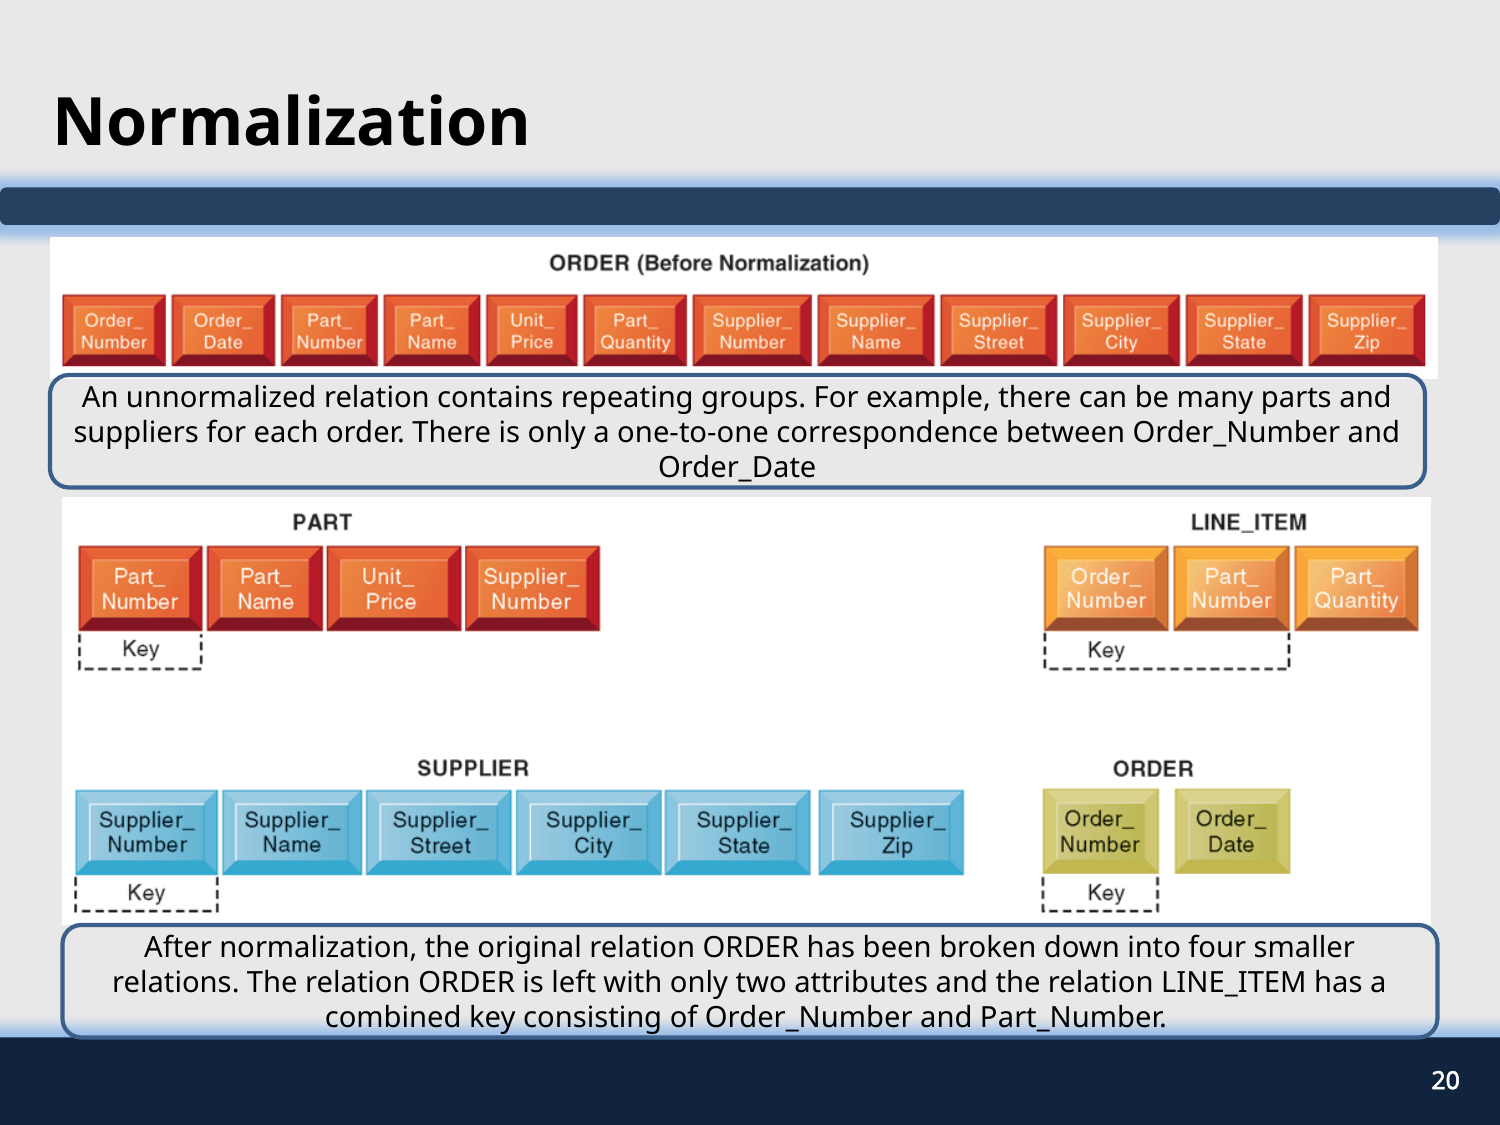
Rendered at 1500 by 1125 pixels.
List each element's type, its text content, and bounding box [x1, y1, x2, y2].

title Normalization [37, 62, 1338, 176]
slide_number 20 [1412, 1050, 1475, 1113]
text_box An unnormalized relation contains repeating groups. For example, there can be many parts and suppliers for each order. There is only a one-to-one correspondence between Order_Number and Order_Date [47, 387, 1428, 490]
text_box After normalization, the original relation ORDER has been broken down into four smaller relations. The relation ORDER is left with only two attributes and the relation LINE_ITEM has a combined key consisting of Order_Number and Part_Number. [60, 930, 1440, 1040]
list [37, 237, 1475, 1013]
picture [49, 237, 1438, 379]
picture [62, 496, 1431, 926]
